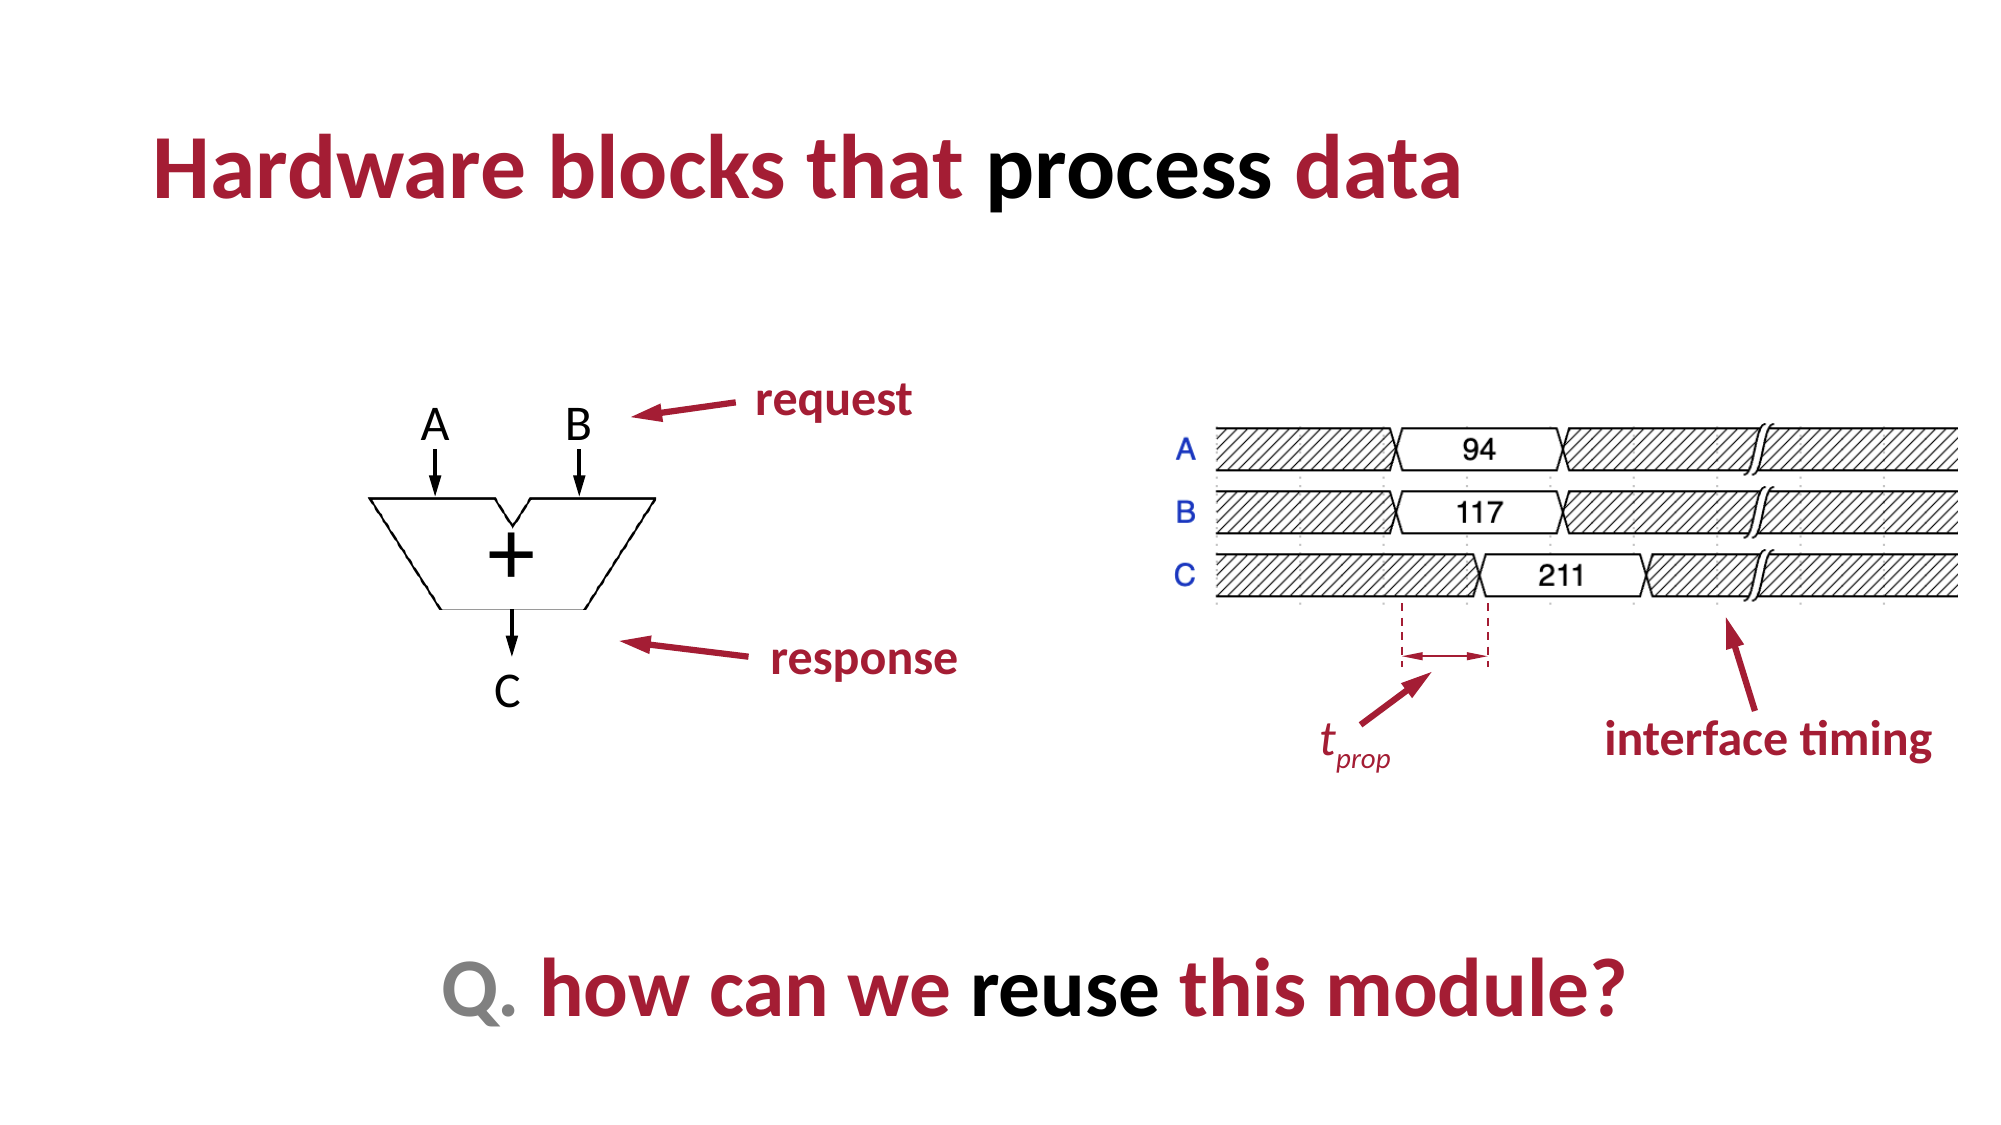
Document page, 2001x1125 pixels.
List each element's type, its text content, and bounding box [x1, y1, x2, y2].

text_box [1299, 603, 1488, 775]
text_box Q. how can we reuse this module? [426, 925, 1644, 1041]
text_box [367, 383, 657, 726]
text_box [657, 617, 1164, 693]
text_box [630, 357, 1149, 434]
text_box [1589, 617, 1958, 775]
title Hardware blocks that process data [137, 59, 1863, 278]
picture [1172, 421, 1958, 610]
